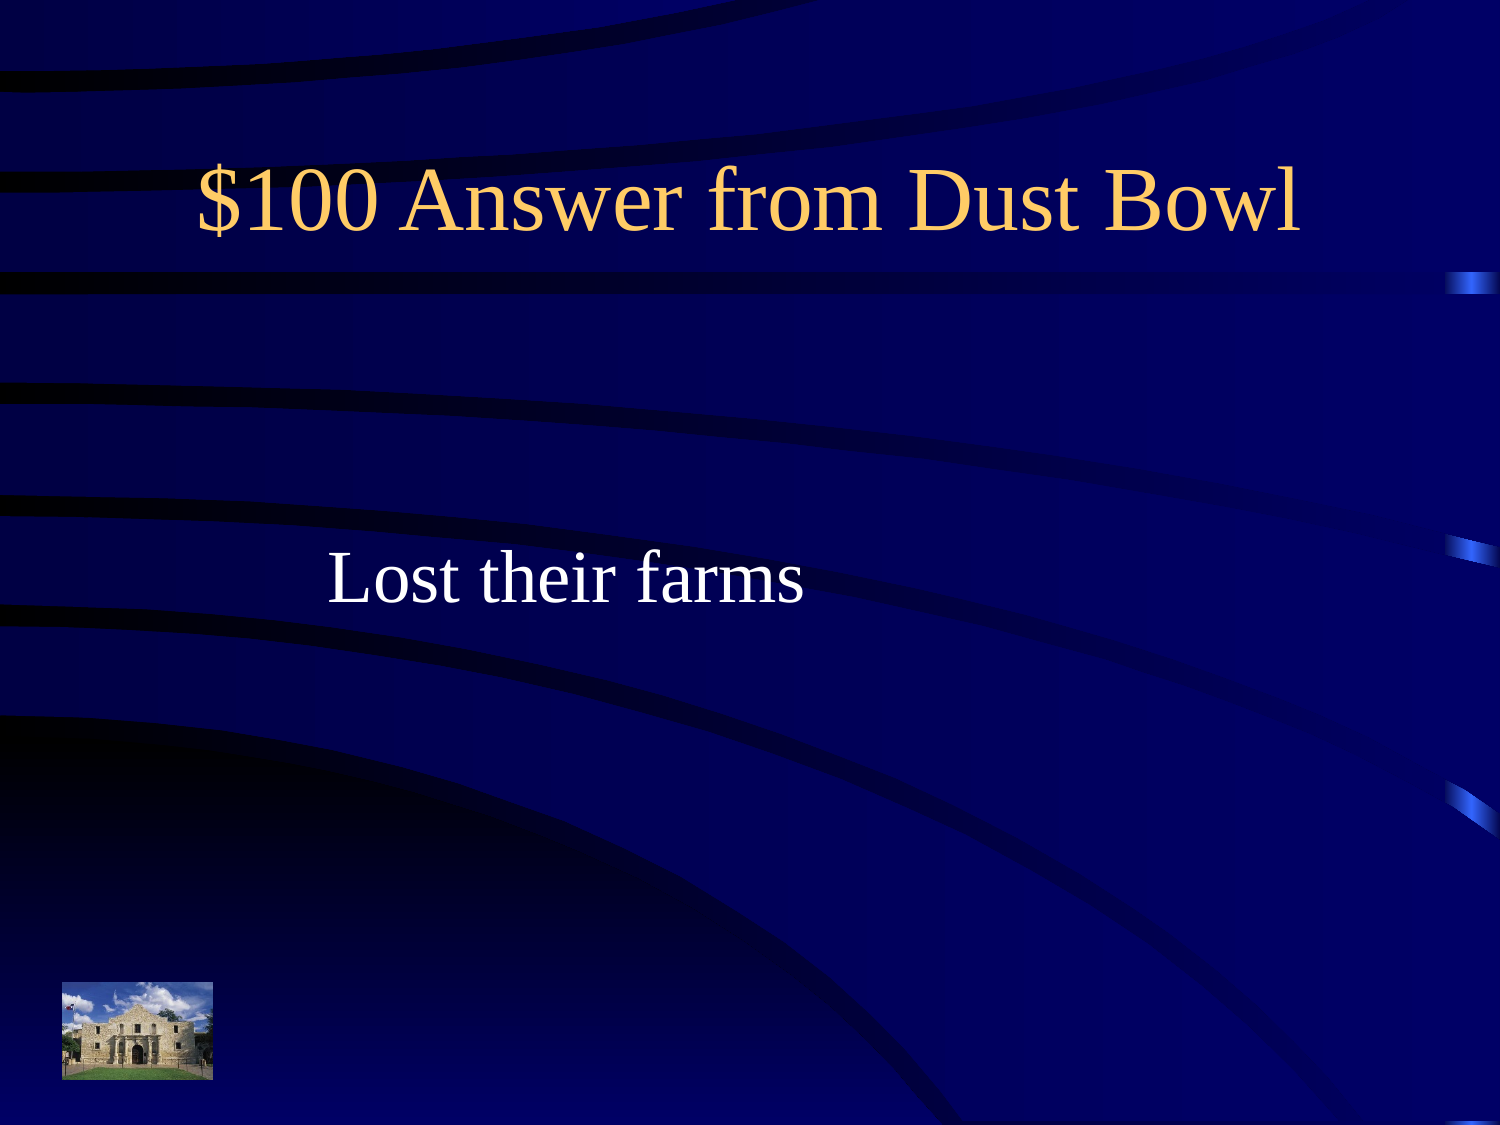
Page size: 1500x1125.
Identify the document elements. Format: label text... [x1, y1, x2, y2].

picture [62, 982, 213, 1081]
text_box Lost their farms [312, 519, 822, 625]
title $100 Answer from Dust Bowl [112, 99, 1388, 288]
